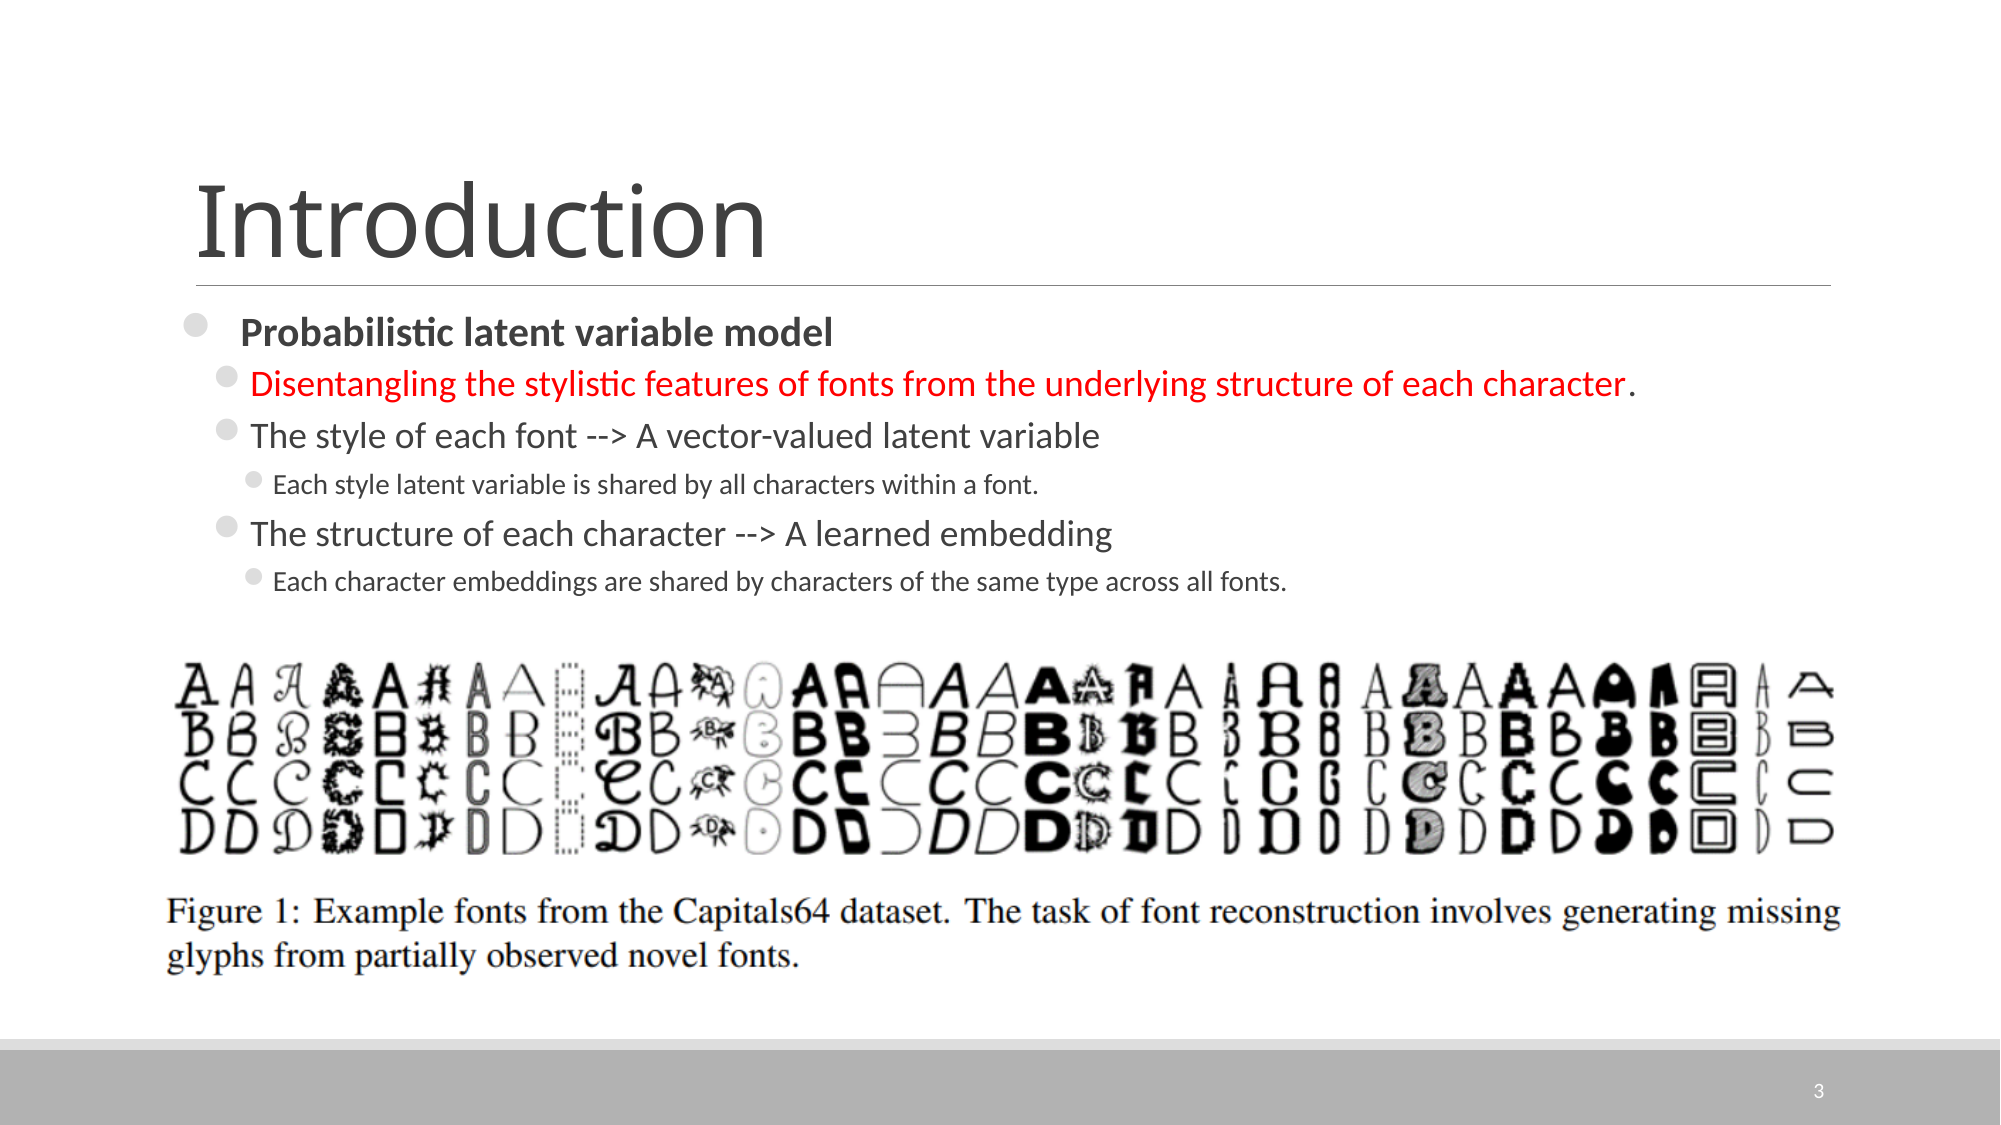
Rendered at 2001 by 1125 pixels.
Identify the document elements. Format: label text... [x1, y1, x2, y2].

list Probabilistic latent variable model Disentangling the stylistic features of fonts from the underlying structure of each character. The style of each font --> A vector-valued latent variable Each style latent variable is shared by all characters within a font. The structure of each character --> A learned embedding Each character embeddings are shared by characters of the same type across all fonts. [180, 302, 1830, 649]
picture [162, 649, 1848, 994]
title Introduction [180, 47, 1830, 285]
slide_number 3 [1624, 1059, 1840, 1120]
